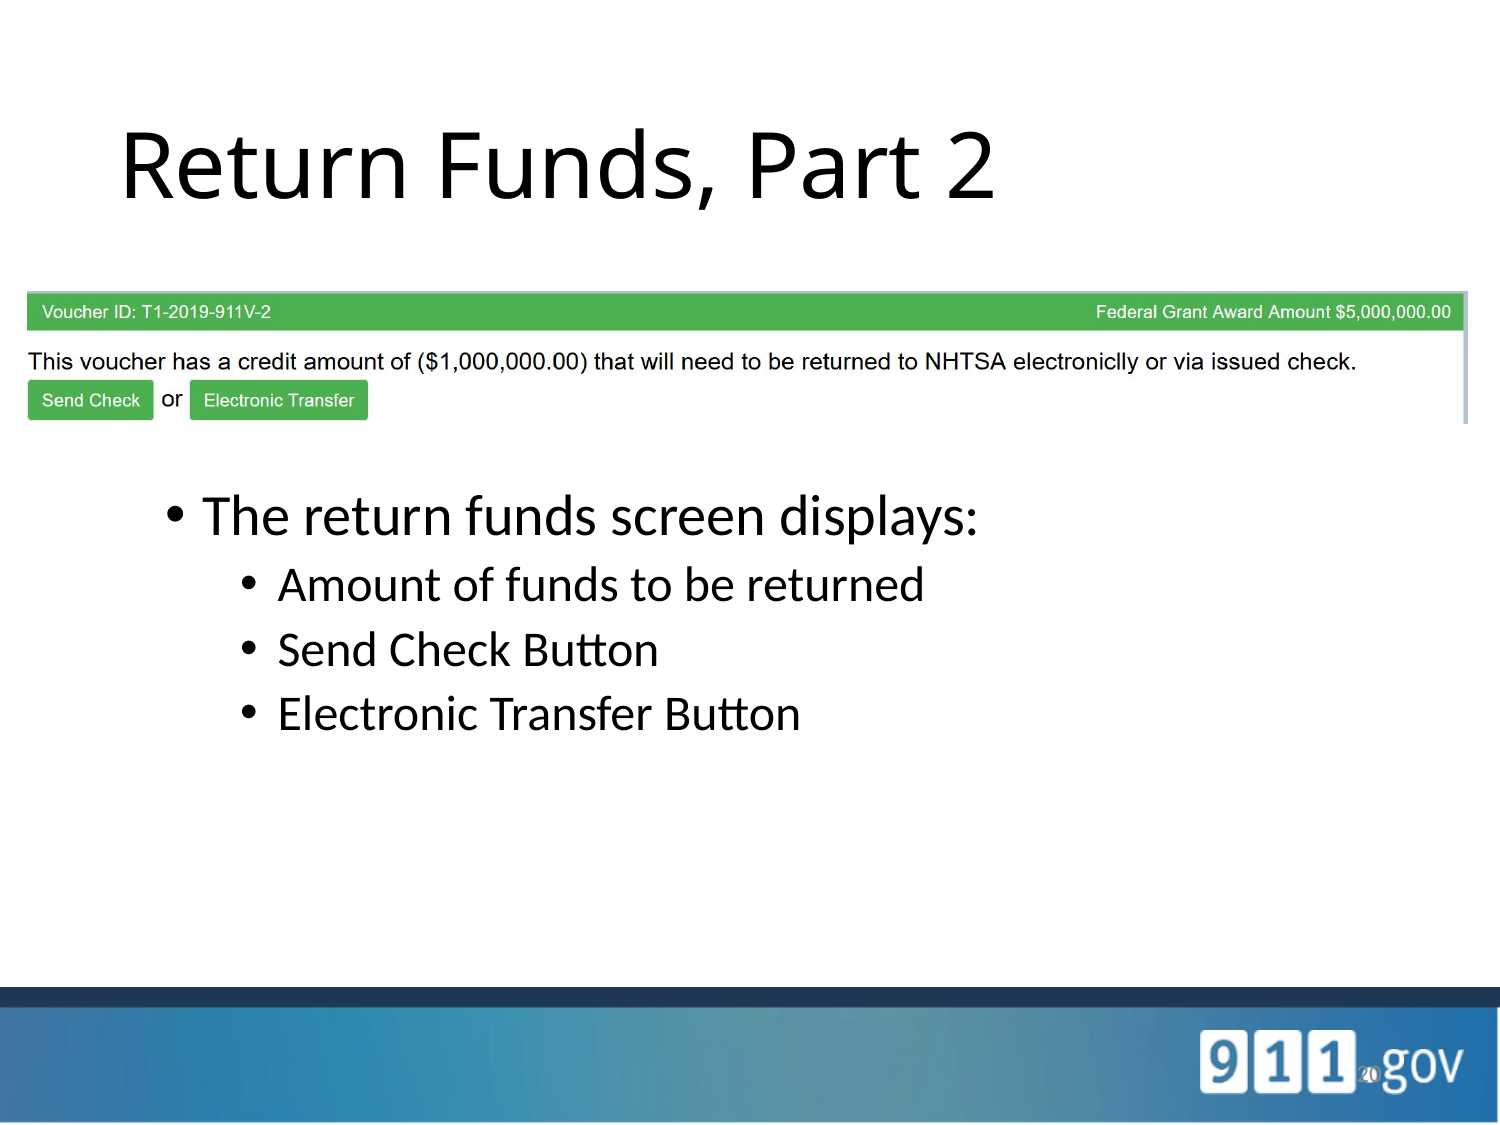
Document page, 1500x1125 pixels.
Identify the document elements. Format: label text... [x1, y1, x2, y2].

slide_number 20 [1059, 1042, 1397, 1103]
picture [0, 987, 1500, 1125]
list The return funds screen displays: Amount of funds to be returned Send Check Button Electronic Transfer Button [150, 477, 1397, 1014]
title Return Funds, Part 2 [103, 59, 1397, 278]
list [27, 291, 1468, 424]
